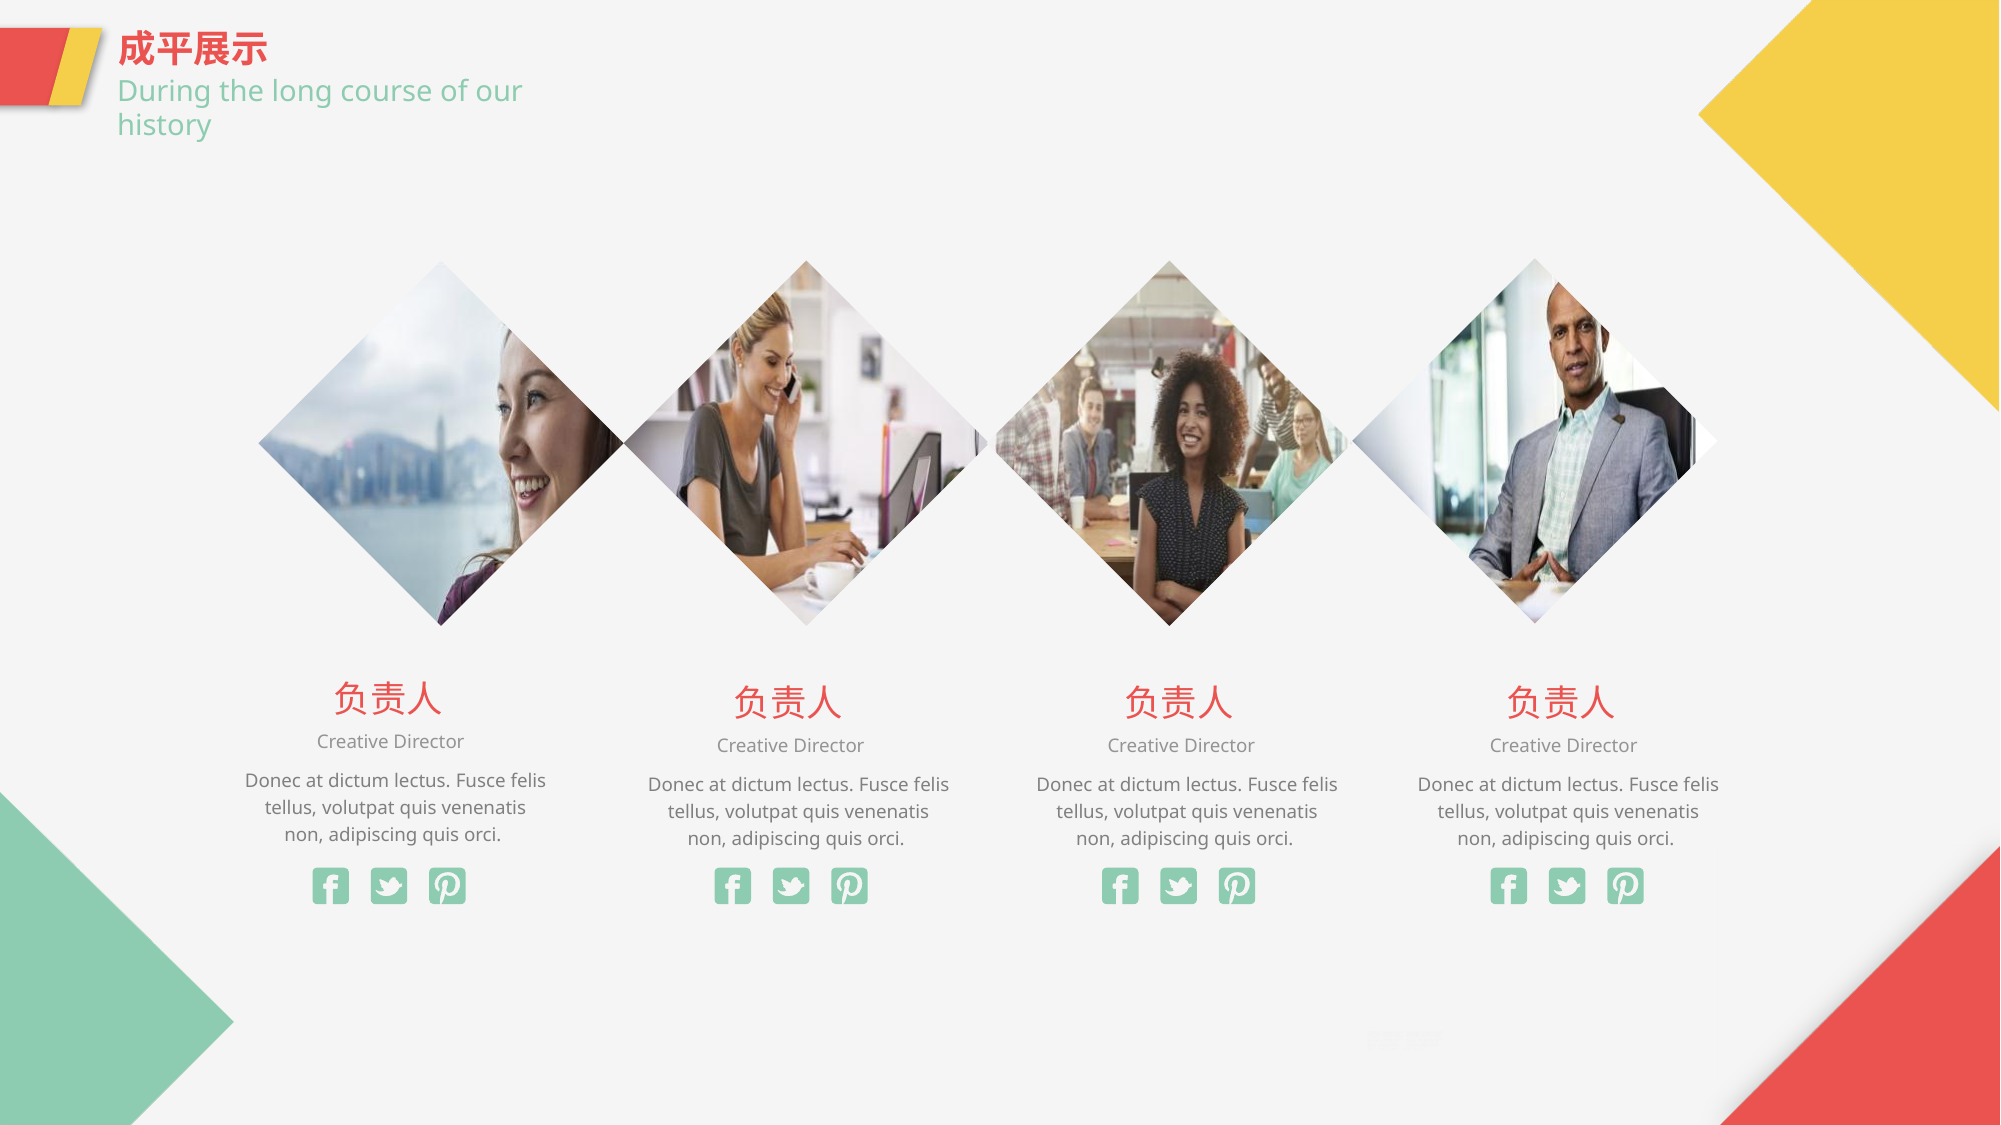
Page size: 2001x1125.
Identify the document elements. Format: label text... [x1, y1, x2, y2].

text_box Donec at dictum lectus. Fusce felis tellus, volutpat quis venenatis non, adipiscing quis orci. [1035, 768, 1339, 847]
text_box 负责人 [1415, 679, 1708, 724]
picture [1698, 0, 1999, 412]
text_box [1548, 867, 1586, 905]
picture [1717, 845, 2000, 1125]
text_box [1607, 867, 1644, 905]
text_box [1102, 867, 1139, 905]
text_box [258, 260, 623, 626]
text_box [312, 867, 349, 905]
text_box [370, 867, 408, 905]
text_box [772, 867, 810, 905]
text_box Donec at dictum lectus. Fusce felis tellus, volutpat quis venenatis non, adipiscing quis orci. [646, 768, 950, 847]
text_box Creative Director [644, 733, 937, 757]
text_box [0, 17, 615, 116]
text_box Creative Director [244, 729, 537, 753]
picture [0, 792, 234, 1125]
text_box [831, 867, 868, 905]
text_box [1160, 867, 1197, 905]
text_box [714, 867, 752, 905]
text_box [986, 260, 1353, 626]
text_box Donec at dictum lectus. Fusce felis tellus, volutpat quis venenatis non, adipiscing quis orci. [1416, 768, 1720, 847]
text_box Creative Director [1035, 733, 1328, 757]
text_box [1218, 867, 1256, 905]
text_box [1352, 258, 1718, 624]
text_box 负责人 [1033, 679, 1325, 724]
text_box 负责人 [242, 675, 535, 720]
text_box Creative Director [1417, 733, 1710, 757]
text_box [623, 260, 988, 626]
text_box [429, 867, 466, 905]
text_box Donec at dictum lectus. Fusce felis tellus, volutpat quis venenatis non, adipiscing quis orci. [243, 764, 547, 843]
text_box [1490, 867, 1528, 905]
text_box 负责人 [642, 679, 935, 724]
